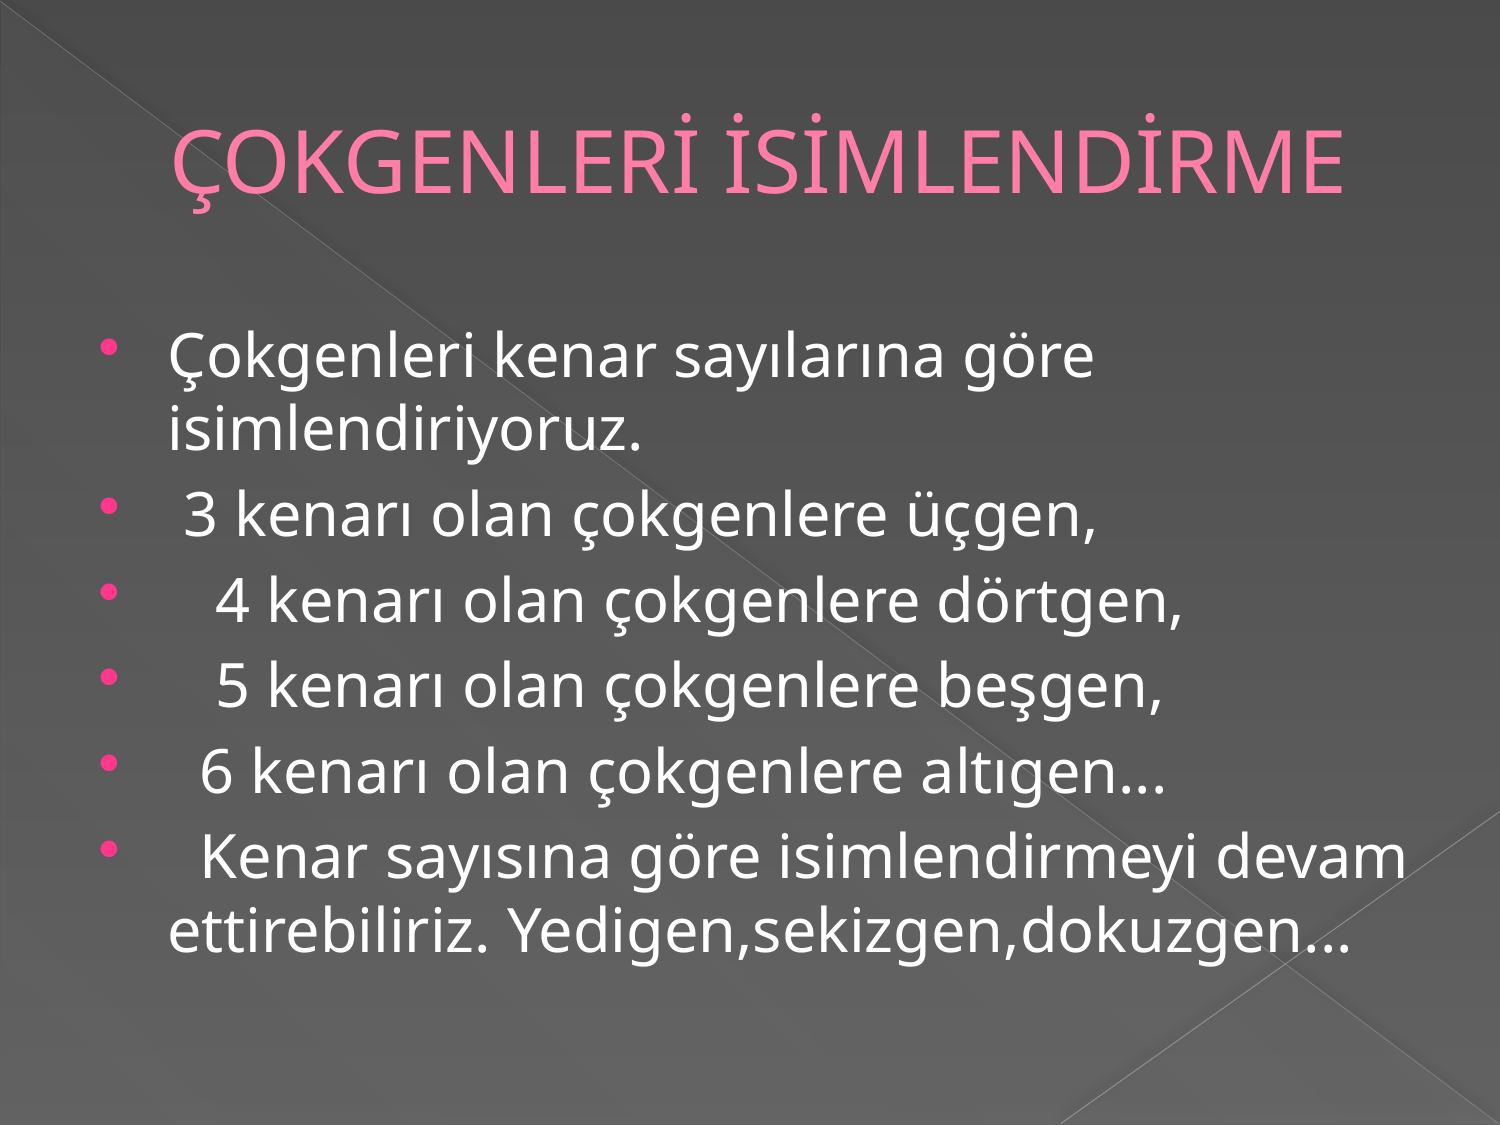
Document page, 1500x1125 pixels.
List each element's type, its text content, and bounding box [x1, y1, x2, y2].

list Çokgenleri kenar sayılarına göre isimlendiriyoruz. 3 kenarı olan çokgenlere üçgen, 4 kenarı olan çokgenlere dörtgen, 5 kenarı olan çokgenlere beşgen, 6 kenarı olan çokgenlere altıgen... Kenar sayısına göre isimlendirmeyi devam ettirebiliriz. Yedigen,sekizgen,dokuzgen... [75, 308, 1425, 1059]
title ÇOKGENLERİ İSİMLENDİRME [75, 43, 1425, 274]
